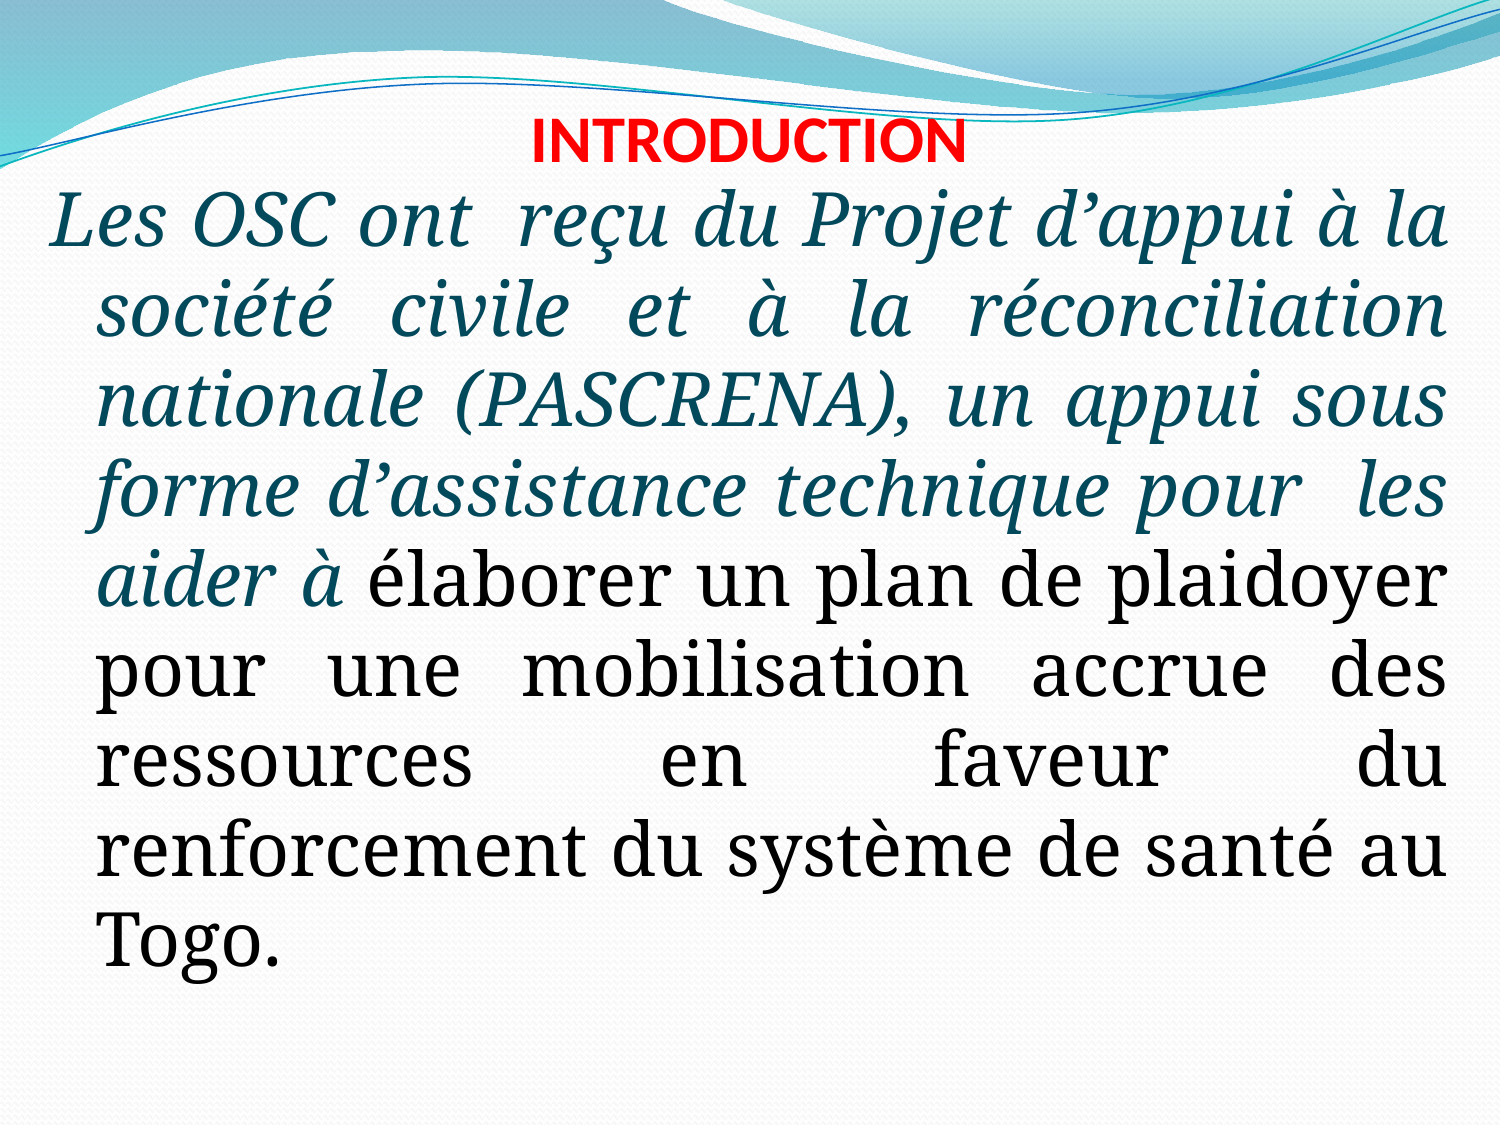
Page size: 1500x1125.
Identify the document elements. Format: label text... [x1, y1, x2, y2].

title INTRODUCTION [75, 46, 1425, 164]
list Les OSC ont reçu du Projet d’appui à la société civile et à la réconciliation nationale (PASCRENA), un appui sous forme d’assistance technique pour les aider à élaborer un plan de plaidoyer pour une mobilisation accrue des ressources en faveur du renforcement du système de santé au Togo. [35, 164, 1465, 1038]
